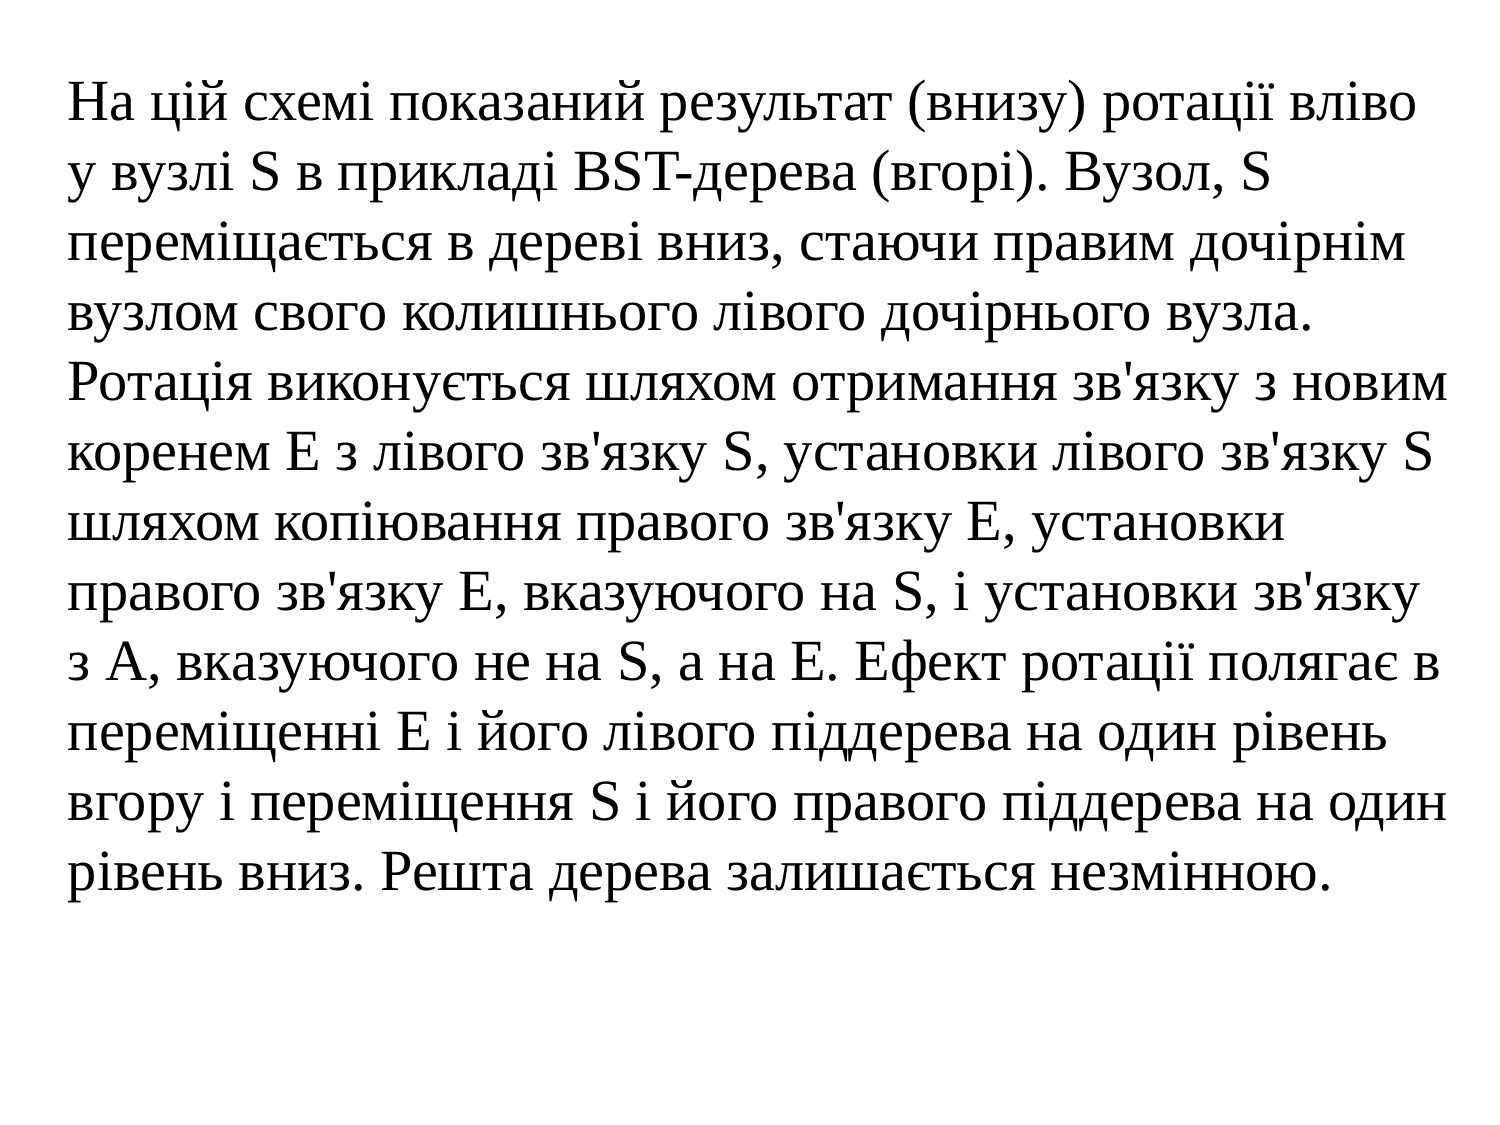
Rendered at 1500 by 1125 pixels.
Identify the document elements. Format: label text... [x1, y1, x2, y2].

text_box На цій схемі показаний результат (внизу) ротації вліво у вузлі S в прикладі BST-дерева (вгорі). Вузол, S переміщається в дереві вниз, стаючи правим дочірнім вузлом свого колишнього лівого дочірнього вузла. Ротація виконується шляхом отримання зв'язку з новим коренем Е з лівого зв'язку S, установки лівого зв'язку S шляхом копіювання правого зв'язку Е, установки правого зв'язку Е, вказуючого на S, і установки зв'язку з А, вказуючого не на S, а на Е. Ефект ротації полягає в переміщенні Е і його лівого піддерева на один рівень вгору і переміщення S і його правого піддерева на один рівень вниз. Решта дерева залишається незмінною. [53, 54, 1471, 980]
